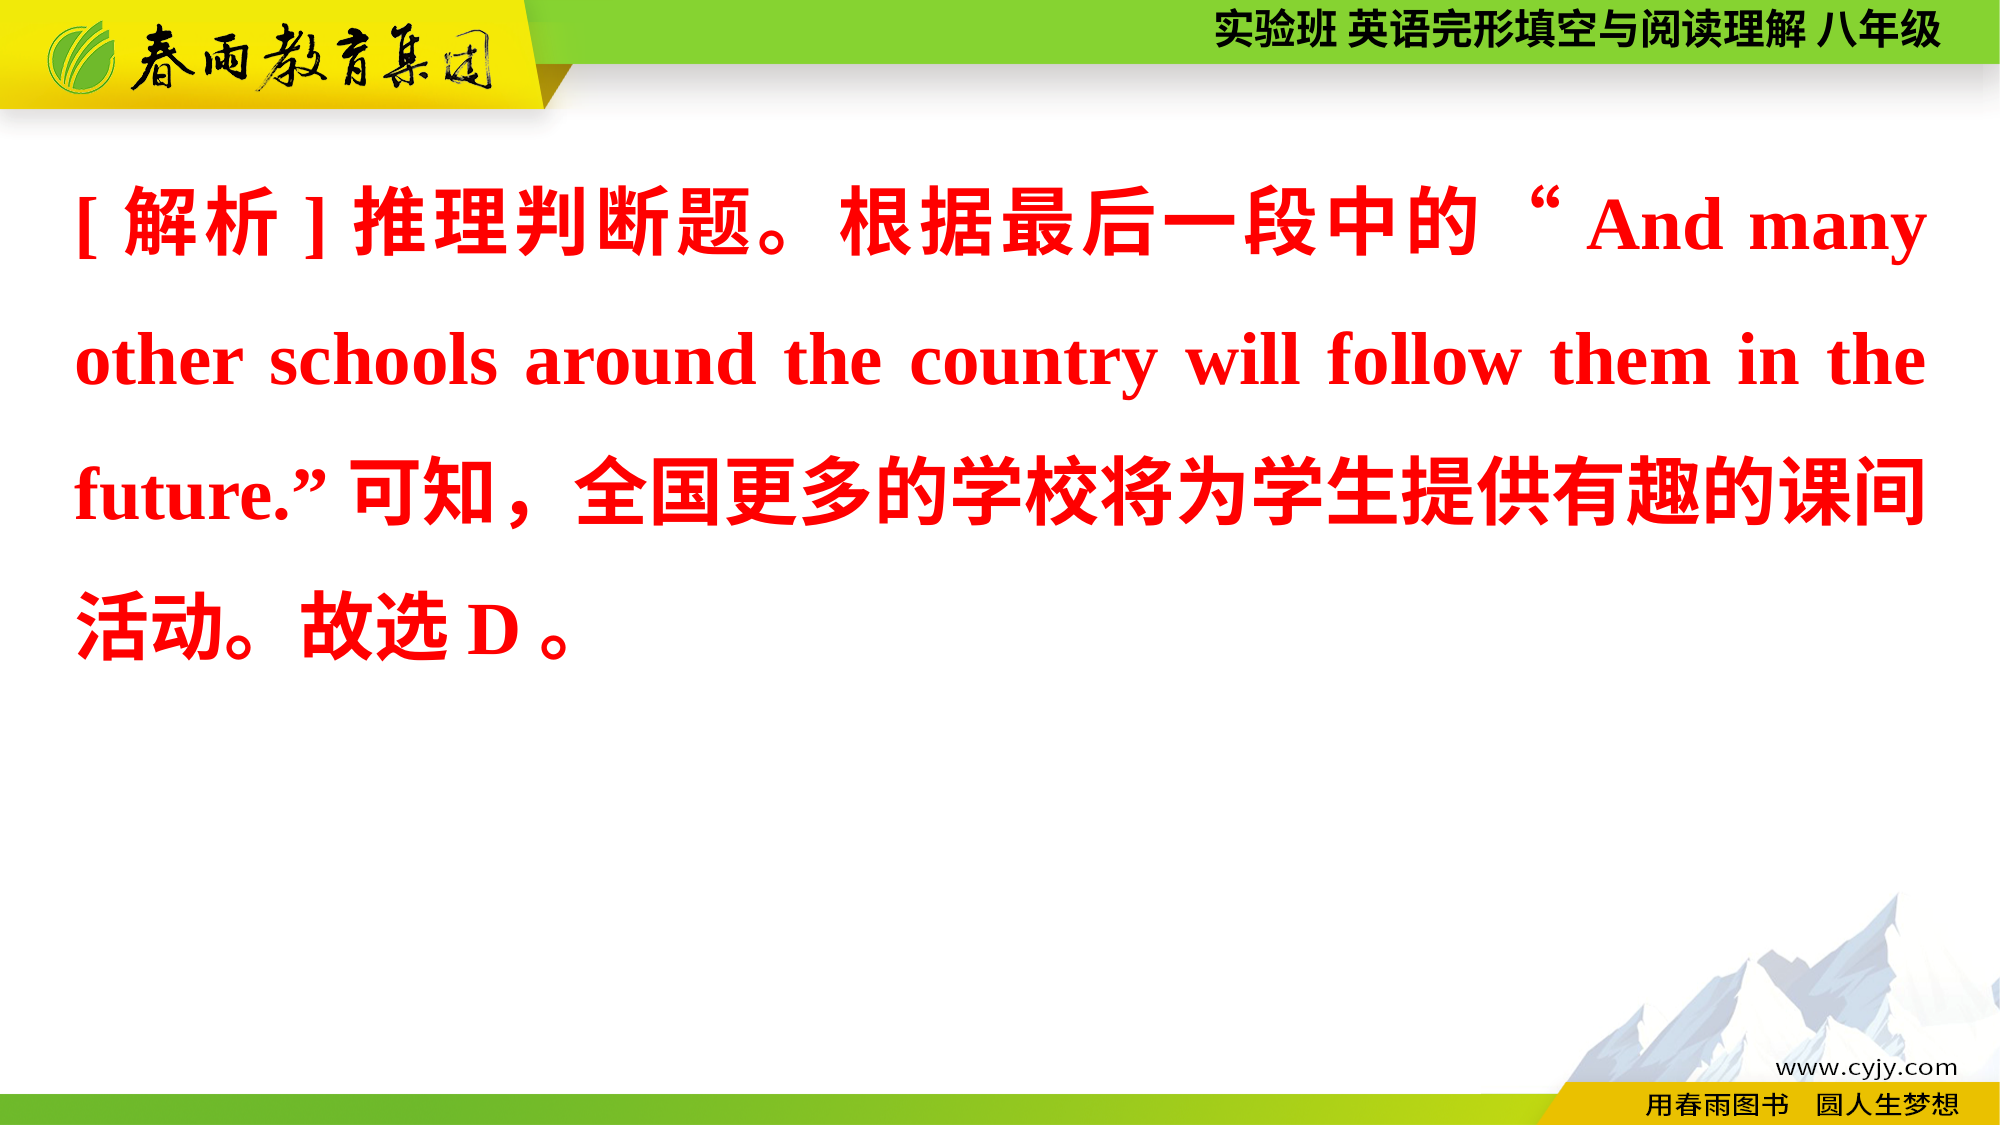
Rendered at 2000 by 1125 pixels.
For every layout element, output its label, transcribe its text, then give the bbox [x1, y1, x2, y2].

list [解析]推理判断题。根据最后一段中的“And many other schools around the country will follow them in the future.”可知，全国更多的学校将为学生提供有趣的课间活动。故选D。 [59, 122, 1944, 666]
picture [0, 0, 2000, 1125]
